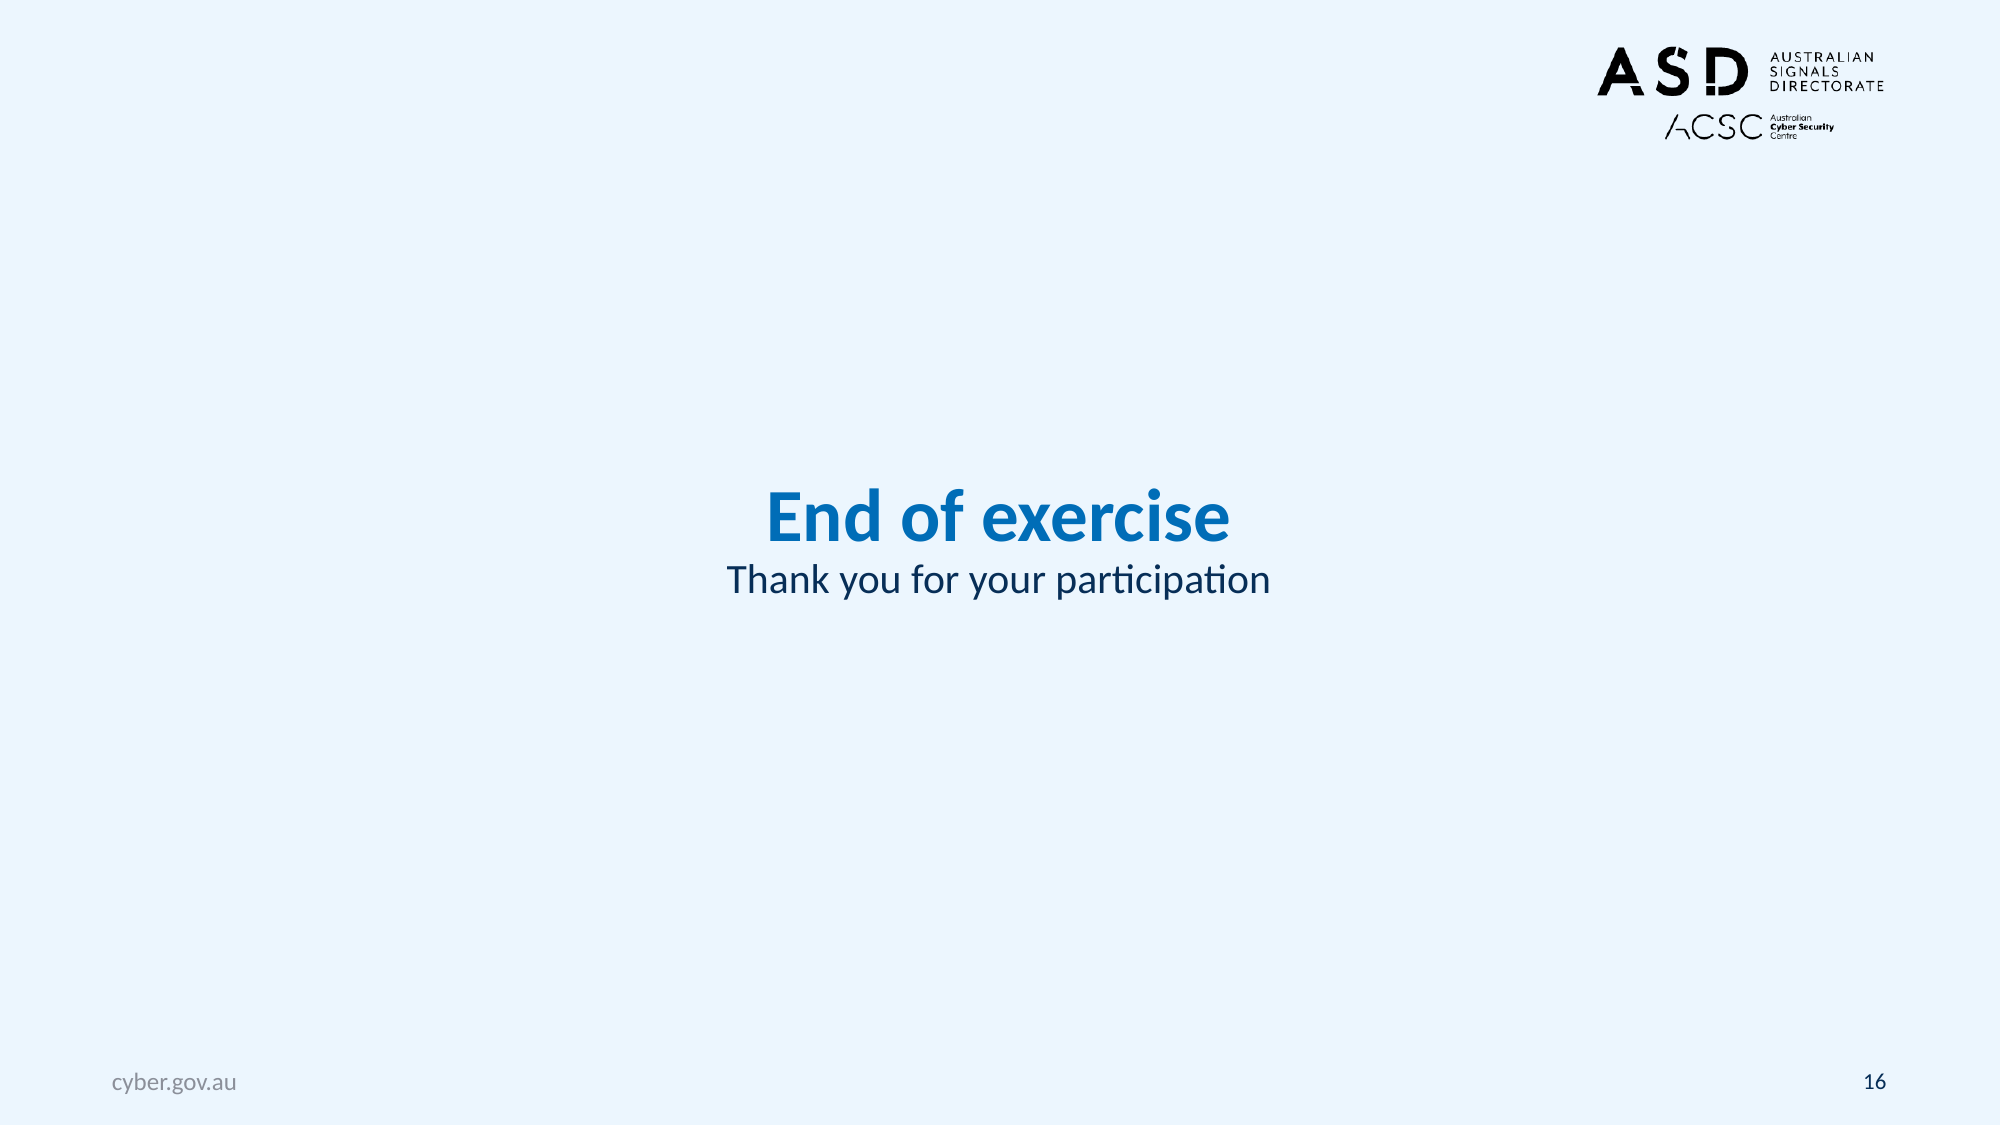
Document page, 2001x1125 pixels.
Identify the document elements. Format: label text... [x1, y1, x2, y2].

title End of exercise Thank you for your participation [96, 207, 1902, 873]
slide_number 16 [1799, 1050, 1902, 1111]
footer cyber.gov.au [96, 1050, 265, 1111]
picture [1566, 0, 1919, 178]
